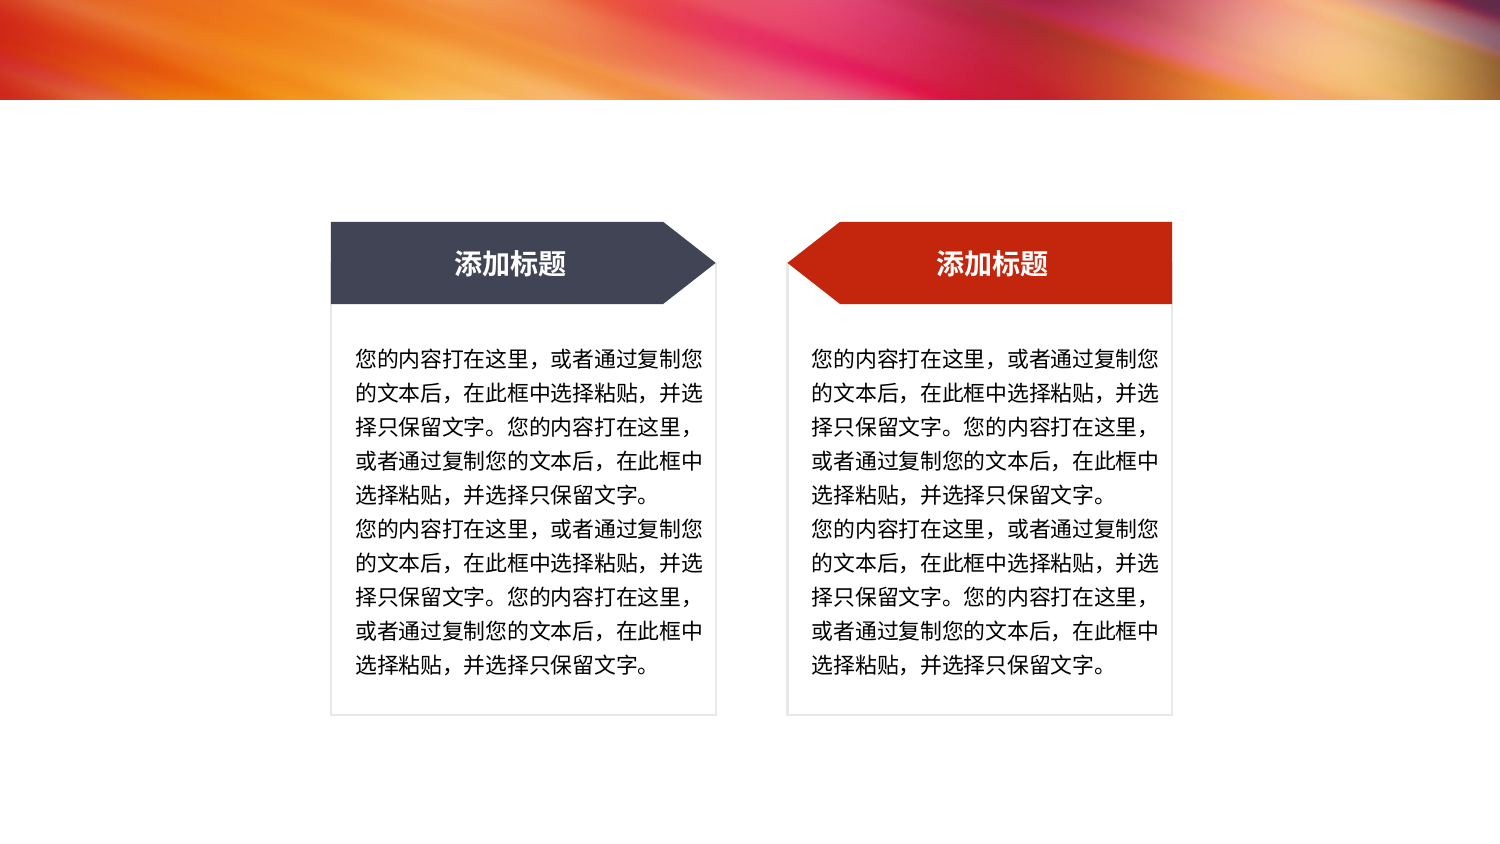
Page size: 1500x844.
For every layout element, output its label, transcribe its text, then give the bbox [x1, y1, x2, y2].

text_box 添加标题 [330, 221, 716, 305]
text_box 您的内容打在这里，或者通过复制您的文本后，在此框中选择粘贴，并选择只保留文字。您的内容打在这里，或者通过复制您的文本后，在此框中选择粘贴，并选择只保留文字。 您的内容打在这里，或者通过复制您的文本后，在此框中选择粘贴，并选择只保留文字。您的内容打在这里，或者通过复制您的文本后，在此框中选择粘贴，并选择只保留文字。 [345, 332, 716, 683]
text_box 您的内容打在这里，或者通过复制您的文本后，在此框中选择粘贴，并选择只保留文字。您的内容打在这里，或者通过复制您的文本后，在此框中选择粘贴，并选择只保留文字。 您的内容打在这里，或者通过复制您的文本后，在此框中选择粘贴，并选择只保留文字。您的内容打在这里，或者通过复制您的文本后，在此框中选择粘贴，并选择只保留文字。 [802, 332, 1173, 683]
text_box [330, 262, 717, 716]
text_box 添加标题 [787, 221, 1173, 305]
text_box [786, 262, 1173, 716]
picture [0, 0, 1500, 100]
